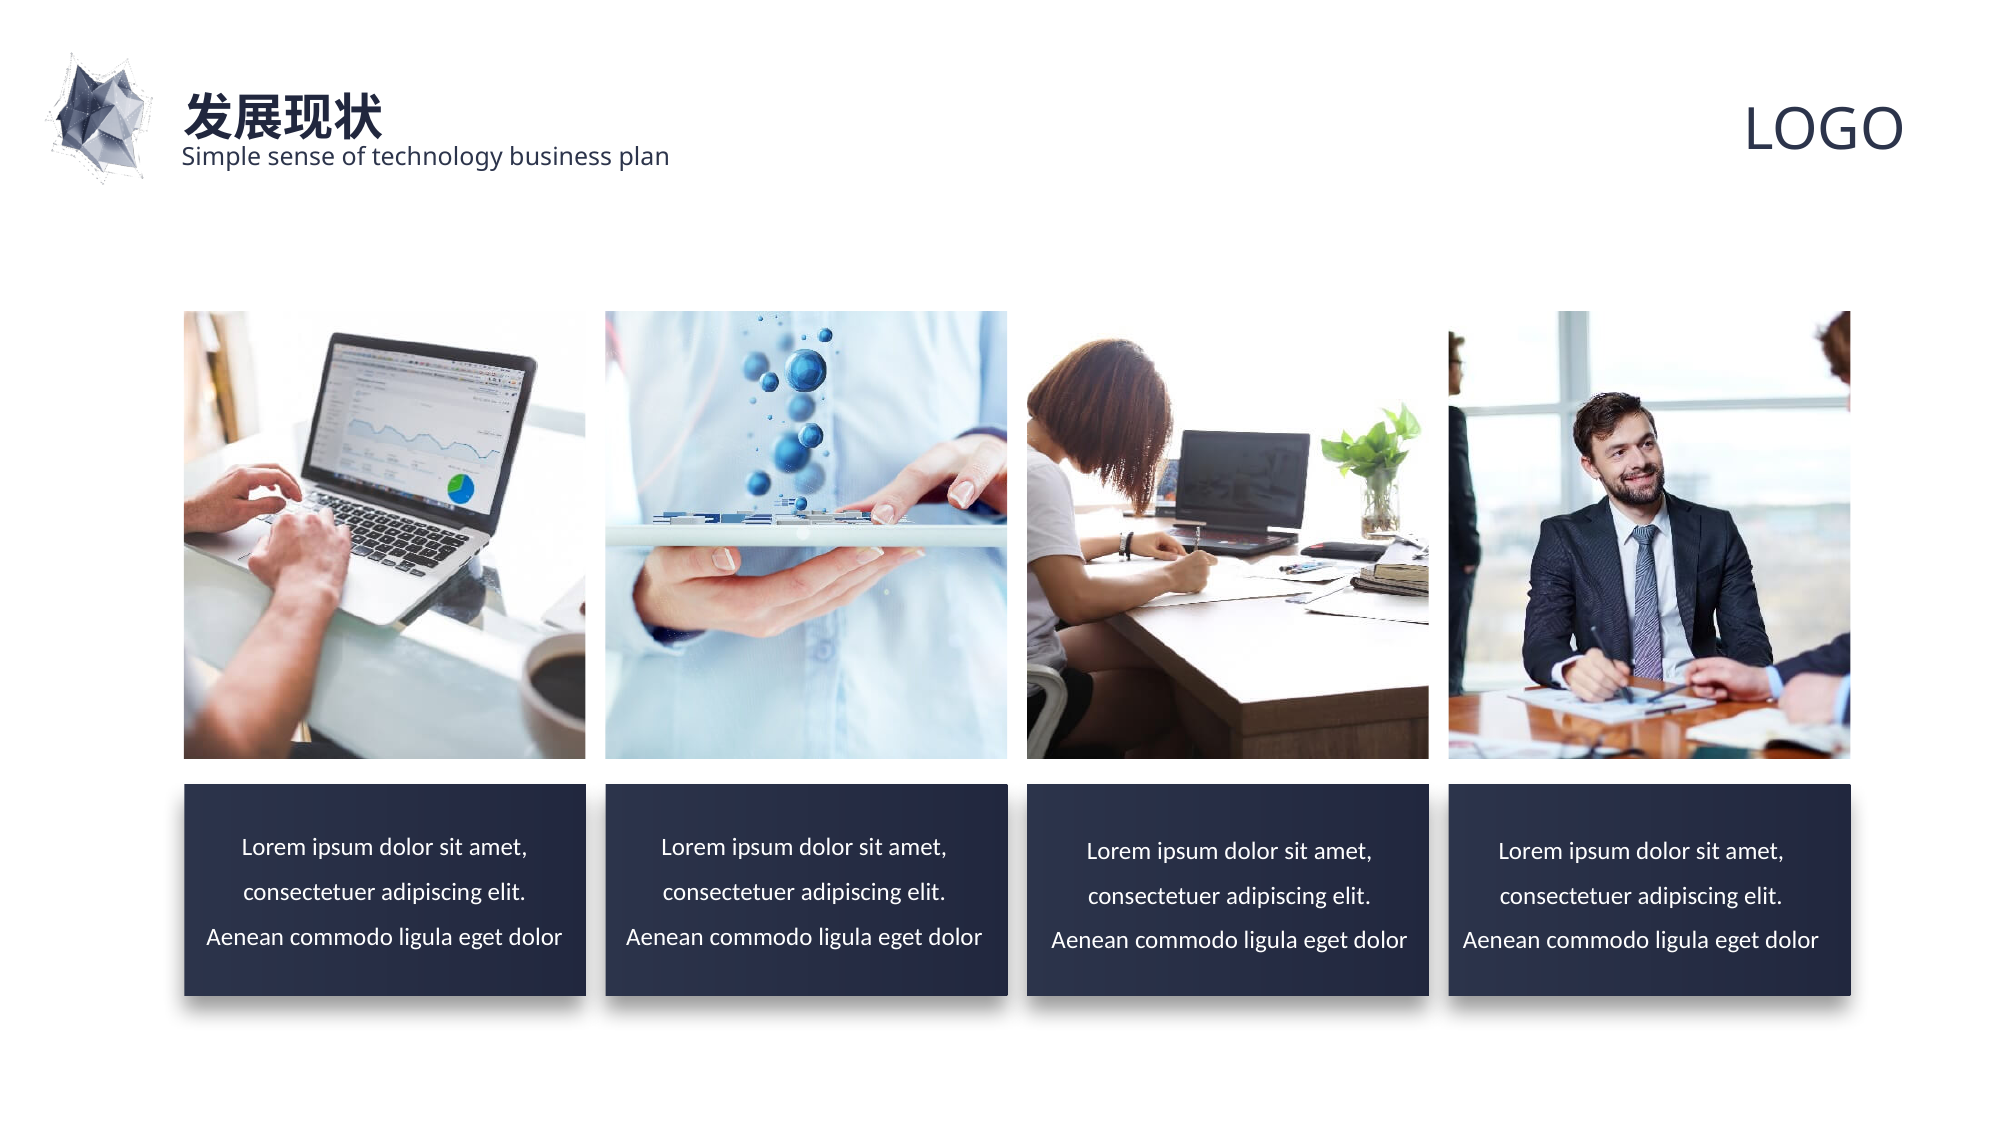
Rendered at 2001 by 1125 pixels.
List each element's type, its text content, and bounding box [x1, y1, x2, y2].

text_box Lorem ipsum dolor sit amet, consectetuer adipiscing elit. Aenean commodo ligula eget dolor [1033, 811, 1427, 962]
text_box [1026, 784, 1430, 997]
picture [1026, 311, 1429, 759]
text_box Lorem ipsum dolor sit amet, consectetuer adipiscing elit. Aenean commodo ligula eget dolor [1444, 811, 1839, 962]
picture [1448, 311, 1851, 759]
picture [605, 311, 1008, 759]
text_box [605, 784, 1008, 997]
text_box Lorem ipsum dolor sit amet, consectetuer adipiscing elit. Aenean commodo ligula eget dolor [607, 808, 1002, 958]
text_box [183, 784, 587, 997]
picture [183, 311, 586, 759]
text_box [179, 70, 774, 175]
picture [0, 0, 188, 236]
text_box Lorem ipsum dolor sit amet, consectetuer adipiscing elit. Aenean commodo ligula eget dolor [188, 808, 582, 958]
text_box [1448, 784, 1851, 997]
